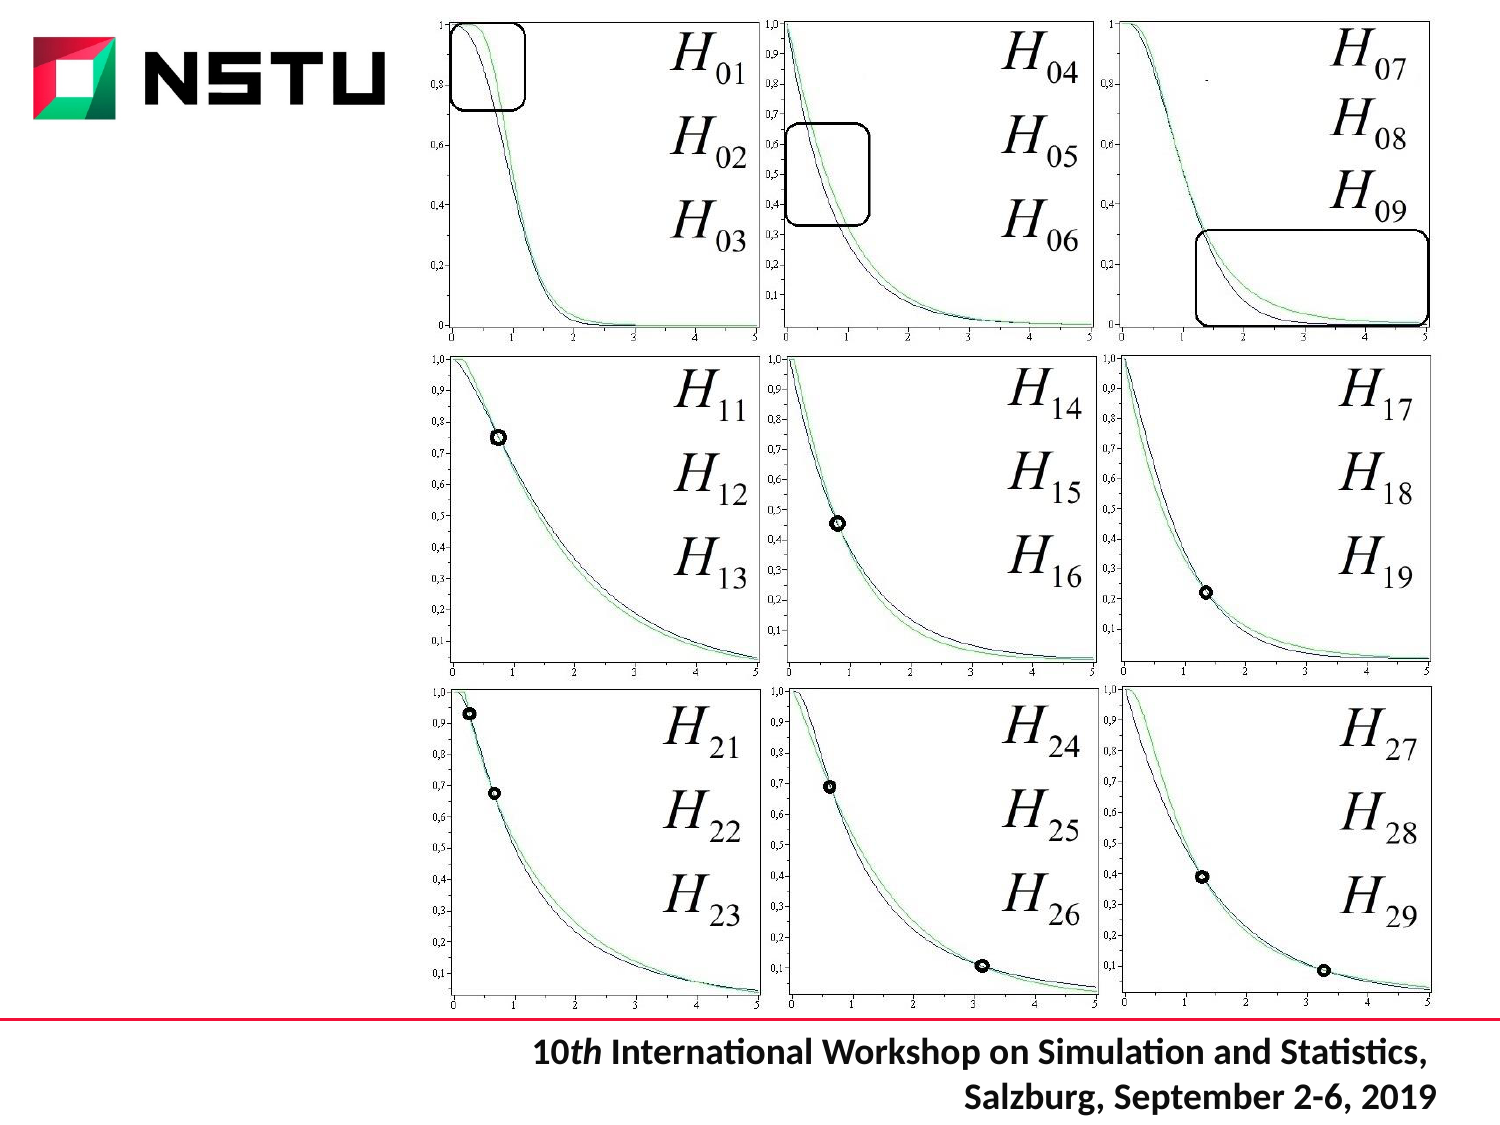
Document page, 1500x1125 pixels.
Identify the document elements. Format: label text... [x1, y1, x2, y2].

text_box 10th International Workshop on Simulation and Statistics, Salzburg, September 2-6, 2019 [71, 1020, 1453, 1125]
picture [428, 17, 1444, 1016]
picture [33, 0, 385, 157]
